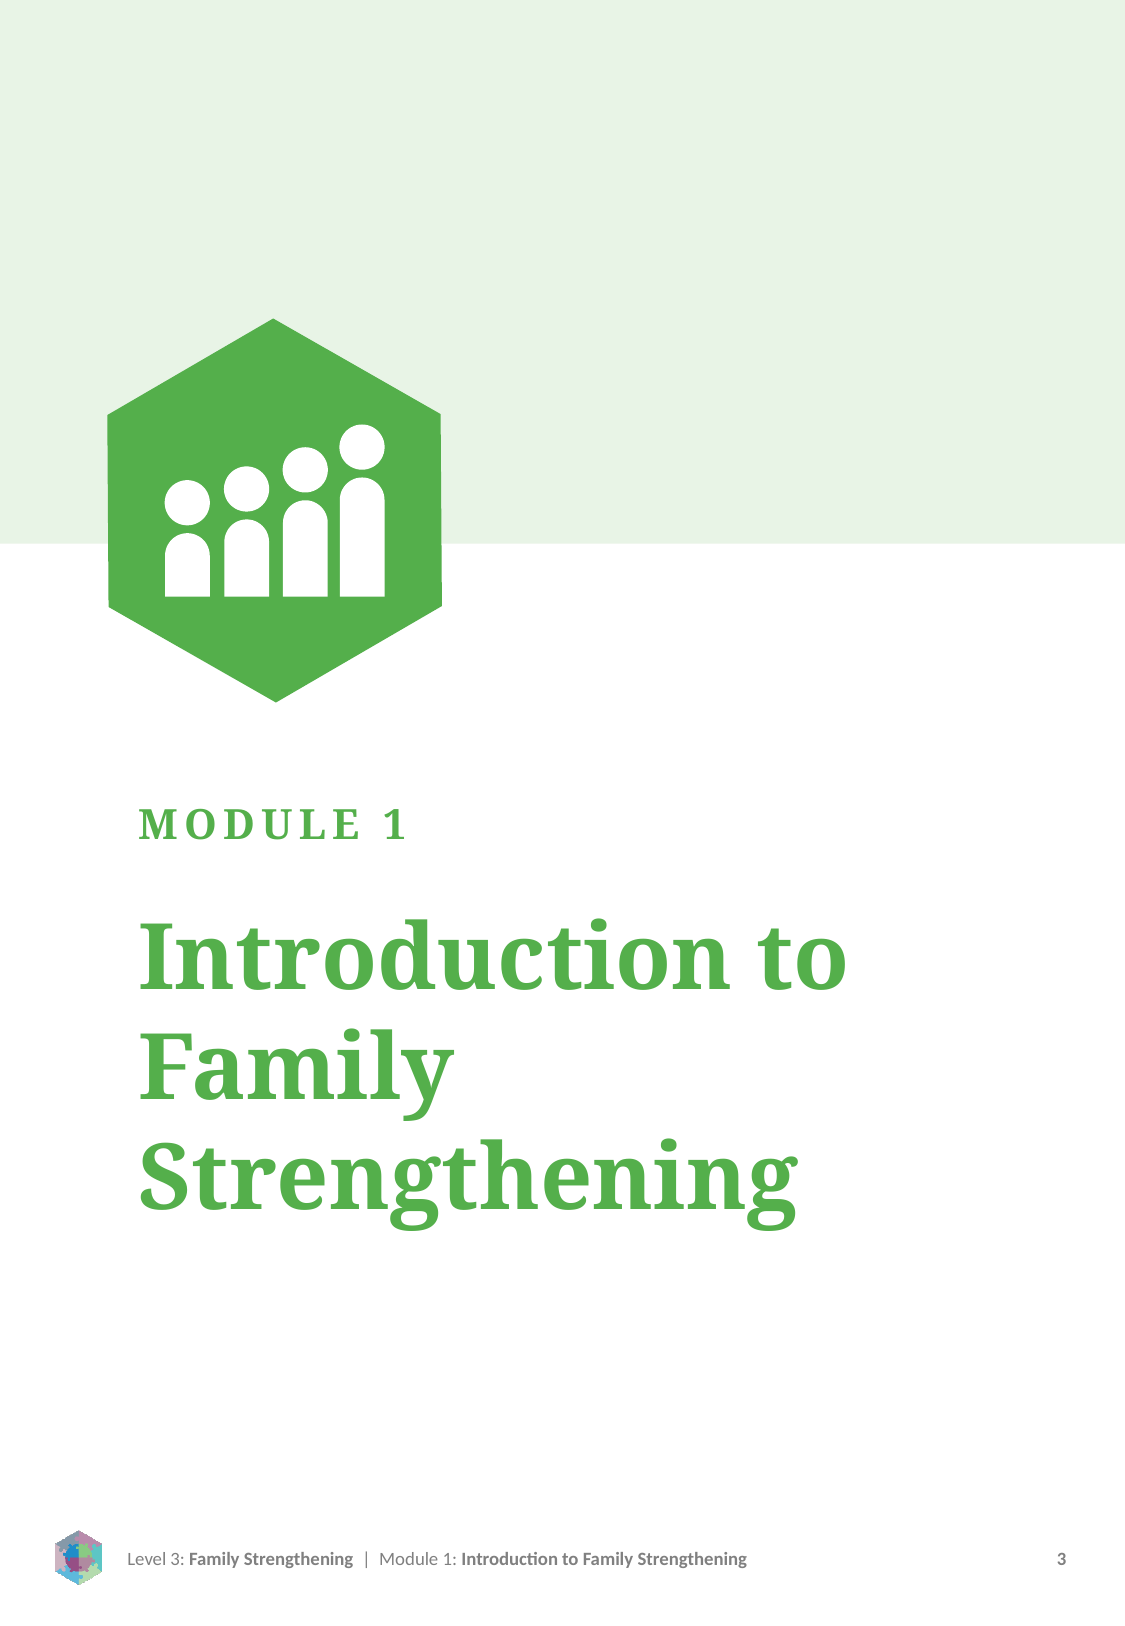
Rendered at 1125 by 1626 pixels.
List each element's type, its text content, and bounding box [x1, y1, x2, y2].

text_box MODULE 1 Introduction to Family Strengthening [123, 790, 954, 1235]
picture [55, 1530, 102, 1585]
text_box [106, 317, 443, 704]
text_box [0, 0, 1125, 545]
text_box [164, 424, 385, 597]
